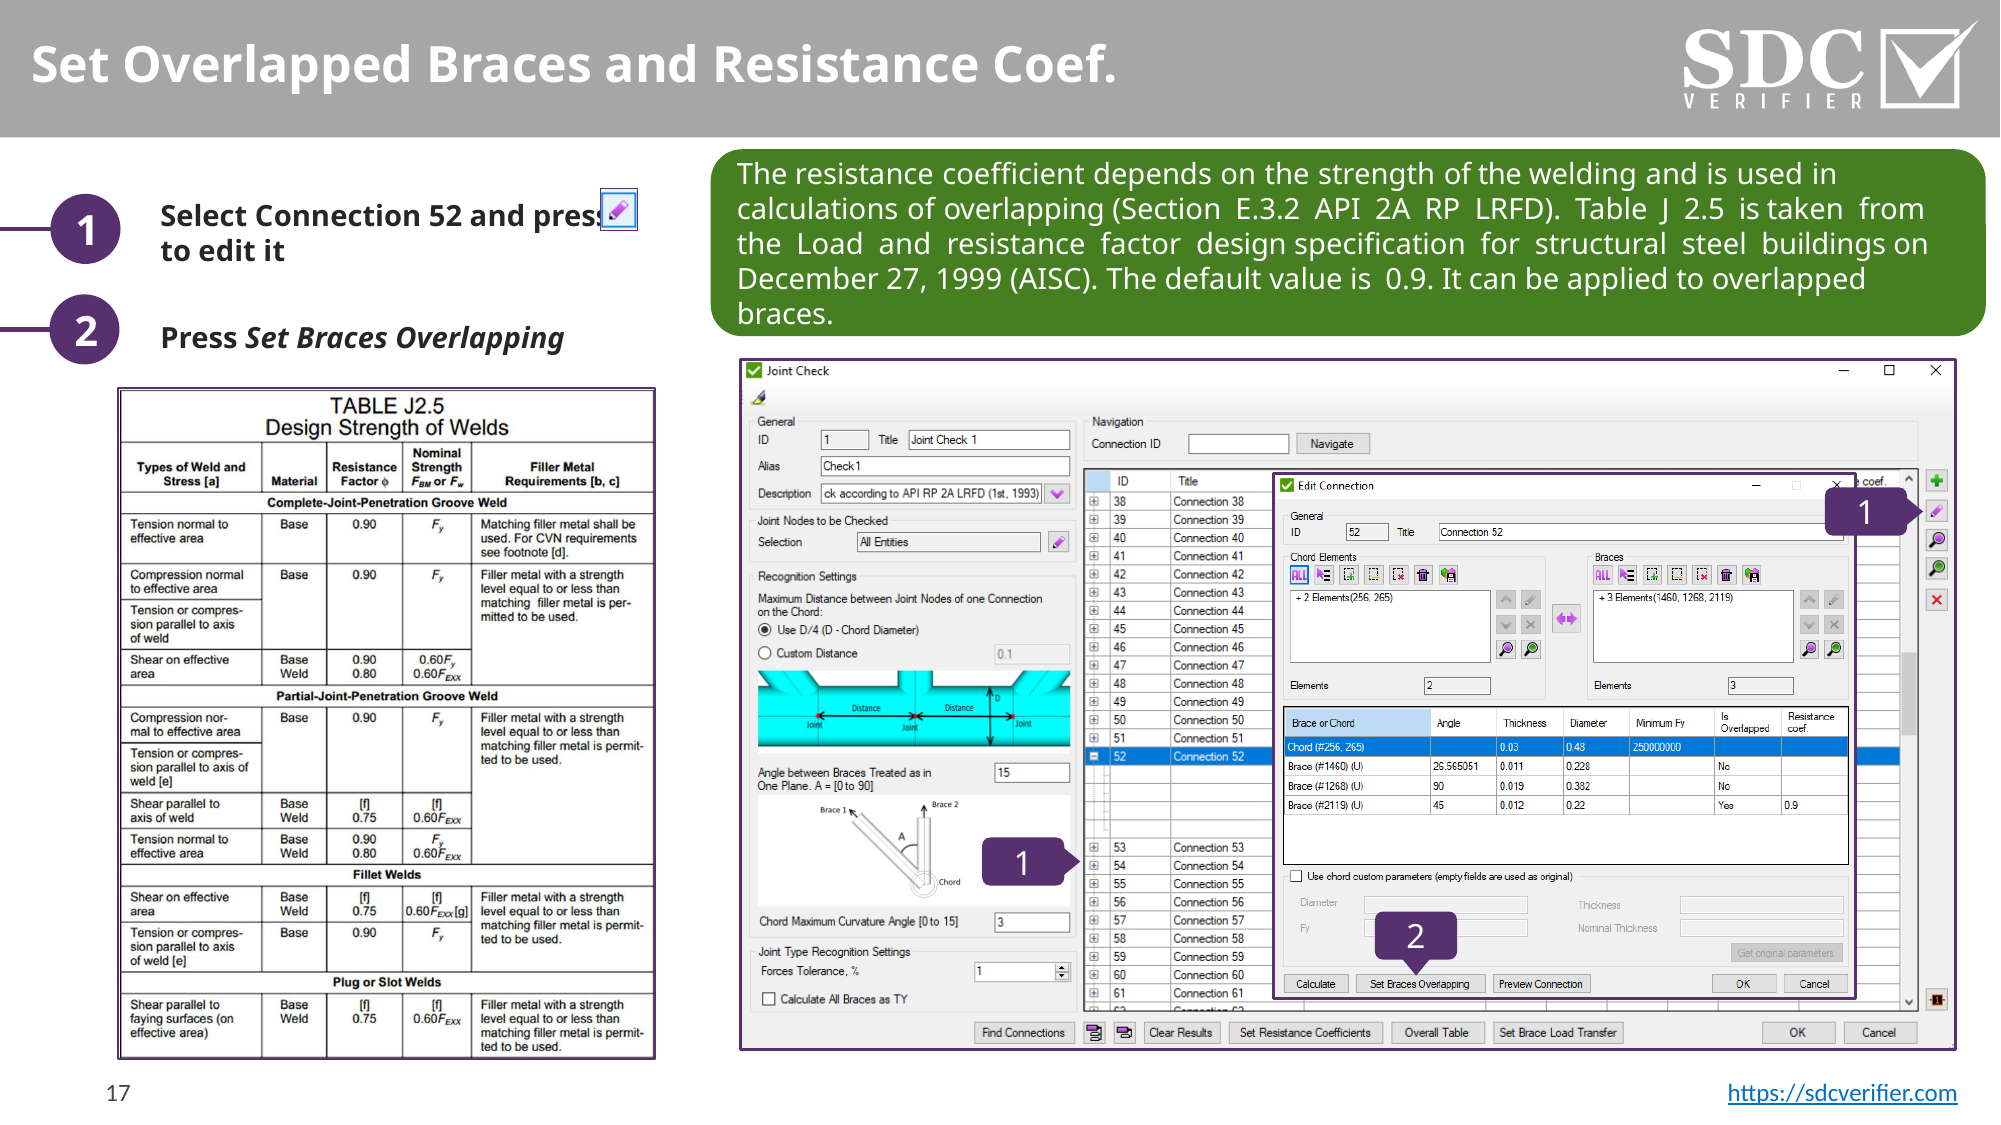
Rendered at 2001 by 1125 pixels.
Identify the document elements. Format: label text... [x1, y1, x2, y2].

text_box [1824, 487, 1924, 536]
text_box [981, 837, 1081, 886]
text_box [0, 294, 120, 365]
text_box The resistance coefficient depends on the strength of the welding and is used in calculations of overlapping (Section E.3.2 API 2A RP LRFD). Table J 2.5 is taken from the Load and resistance factor design specification for structural steel buildings on December 27, 1999 (AISC). The default value is 0.9. It can be applied to overlapped braces. [709, 147, 1988, 338]
picture [741, 360, 1955, 1049]
slide_number 17 [1, 1061, 146, 1122]
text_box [1374, 911, 1458, 976]
picture [1644, 0, 2000, 148]
title Set Overlapped Braces and Resistance Coef. [16, 24, 1948, 113]
text_box Press Set Braces Overlapping [145, 311, 715, 400]
picture [599, 188, 638, 231]
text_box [0, 193, 121, 265]
picture [119, 388, 655, 1059]
text_box Select Connection 52 and press to edit it [145, 190, 709, 278]
